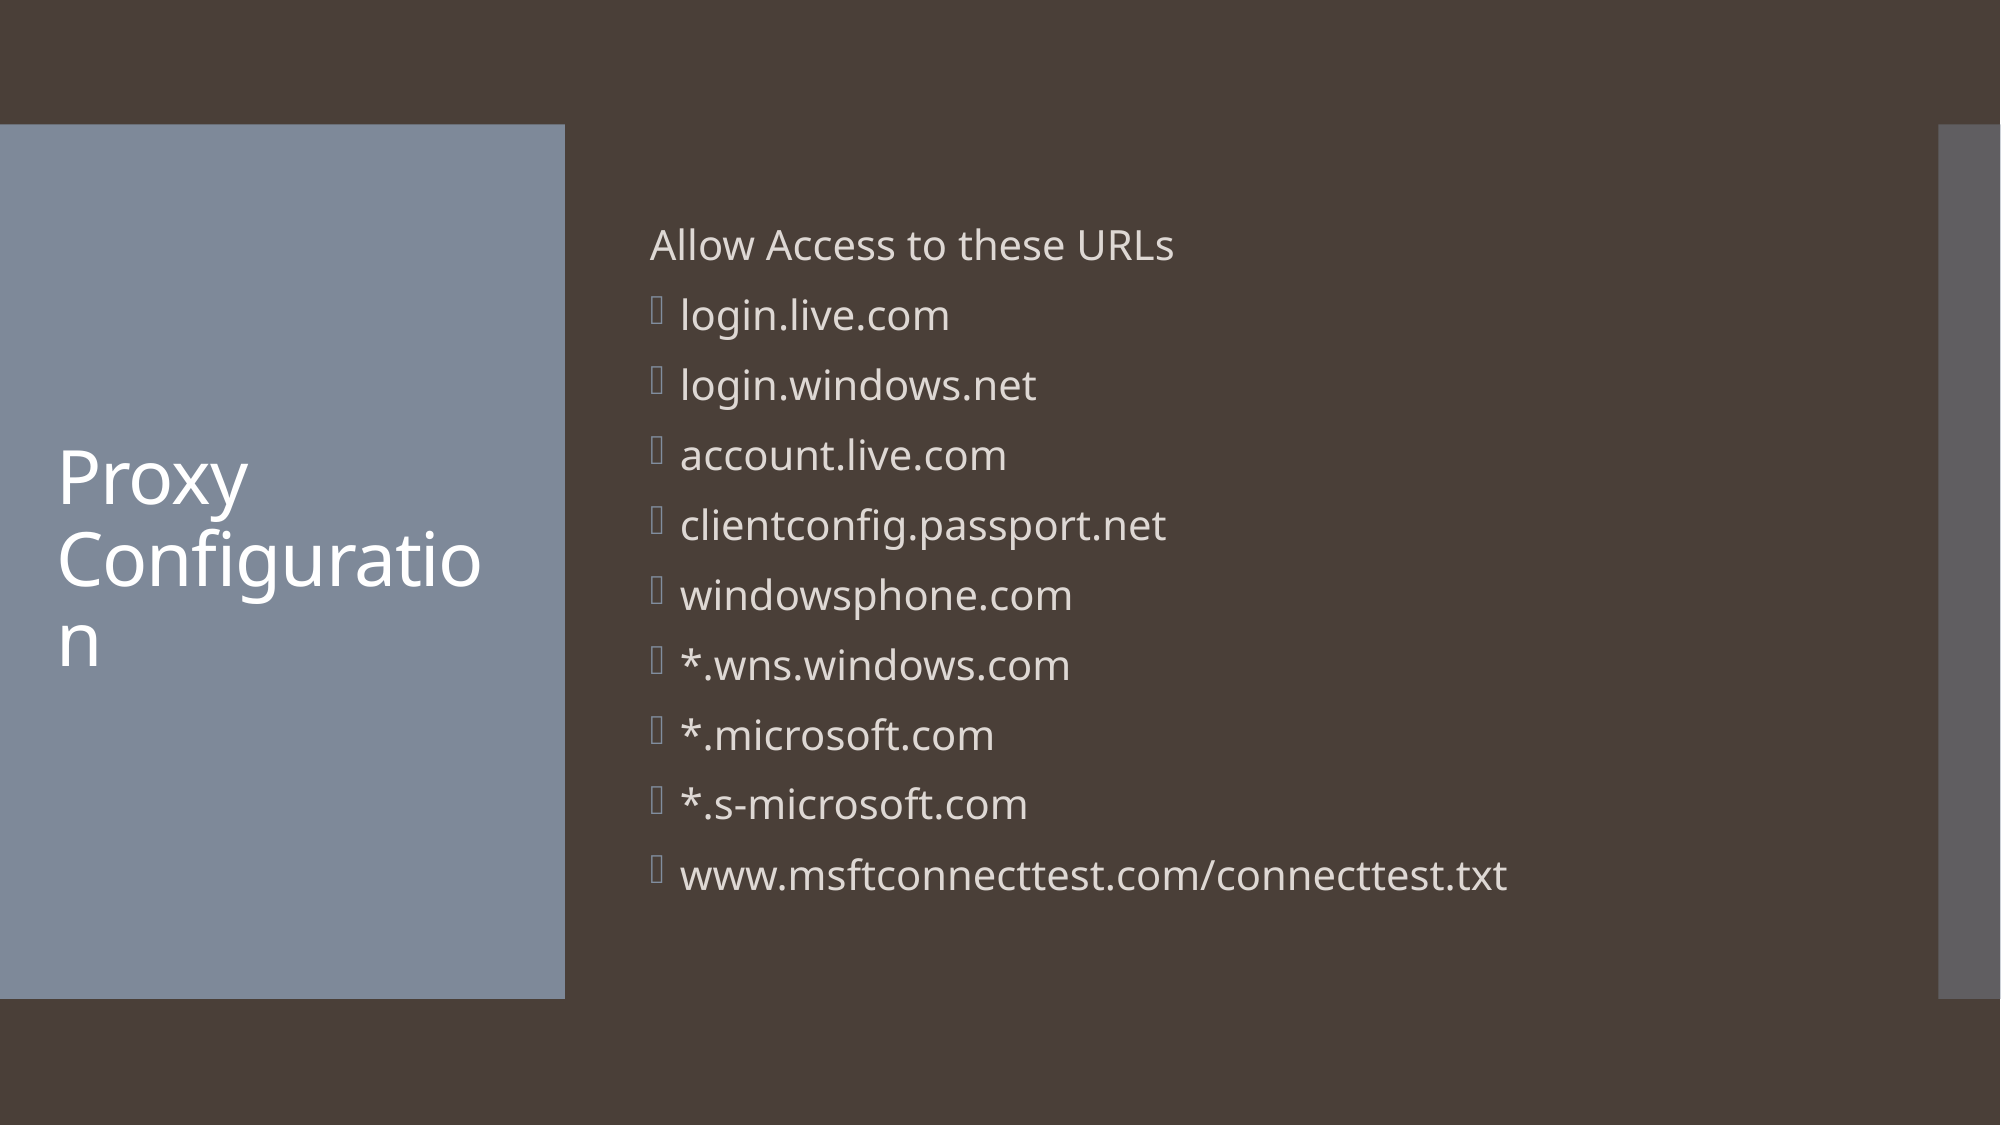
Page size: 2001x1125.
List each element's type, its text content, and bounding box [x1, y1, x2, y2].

title Proxy Configuration [41, 184, 525, 940]
list Allow Access to these URLs login.live.com login.windows.net account.live.com clientconfig.passport.net windowsphone.com *.wns.windows.com *.microsoft.com *.s-microsoft.com www.msftconnecttest.com/connecttest.txt [634, 141, 1835, 982]
